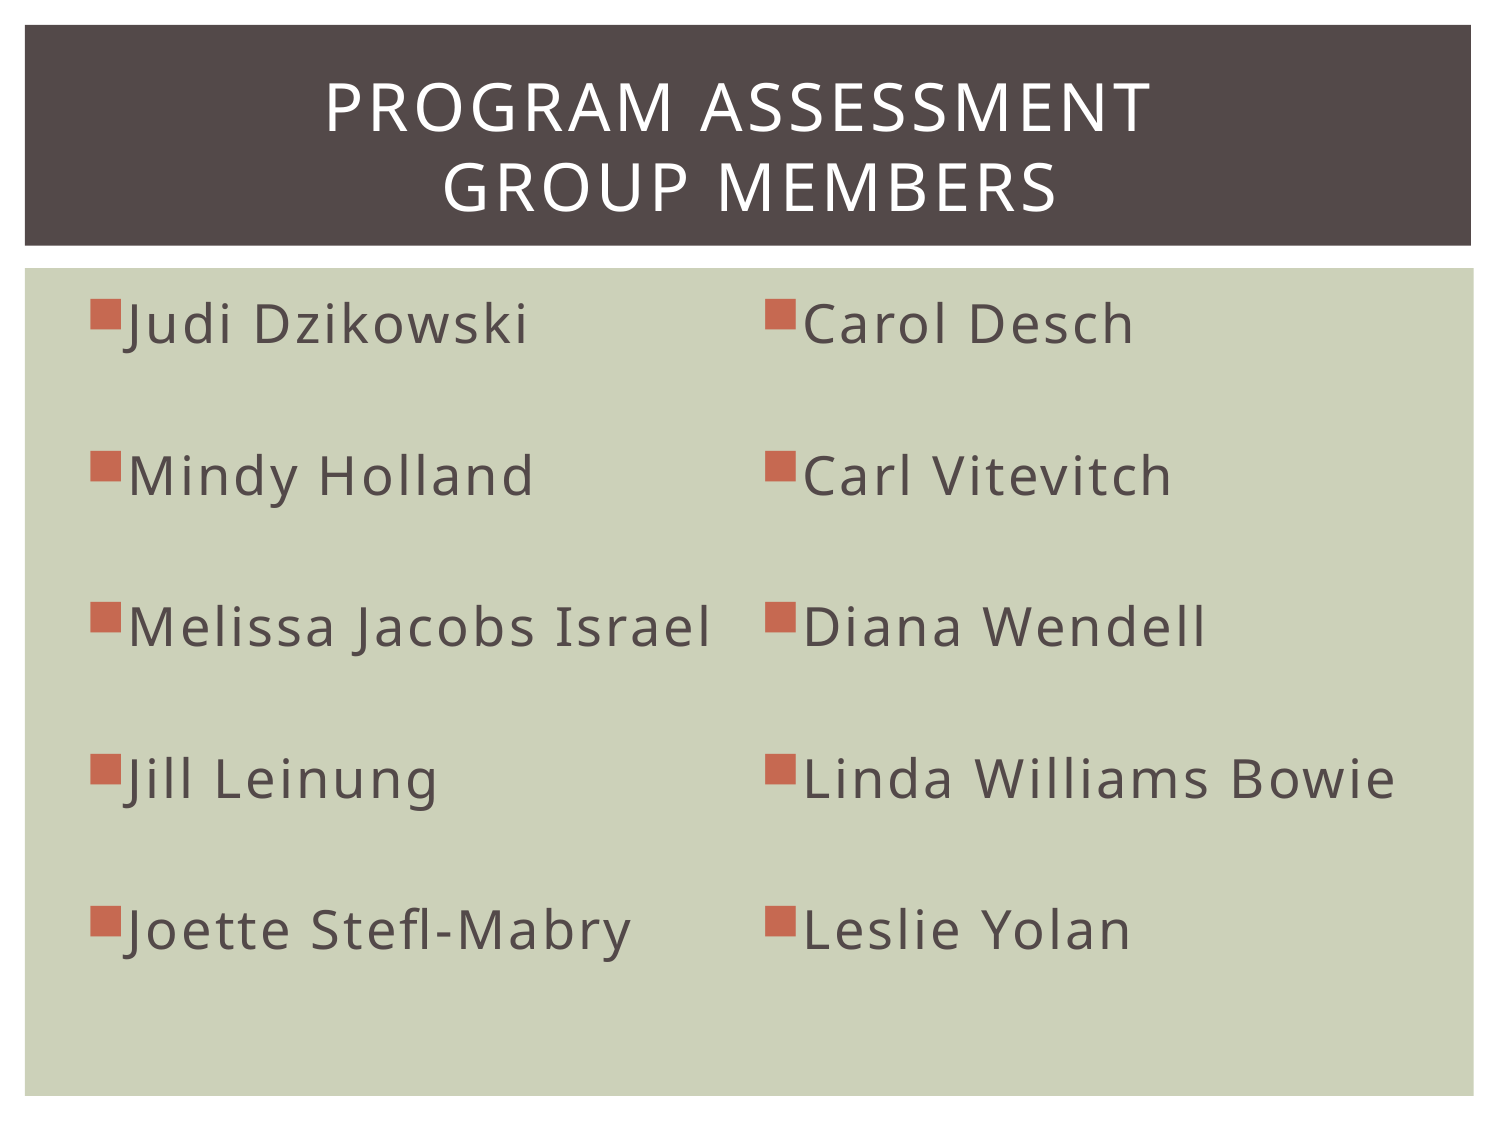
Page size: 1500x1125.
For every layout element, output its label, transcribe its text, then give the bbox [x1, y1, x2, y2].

list Judi Dzikowski Mindy Holland Melissa Jacobs Israel Jill Leinung Joette Stefl-Mabry Carol Desch Carl Vitevitch Diana Wendell Linda Williams Bowie Leslie Yolan [62, 281, 1442, 1005]
title Program Assessment Group Members [62, 58, 1438, 232]
